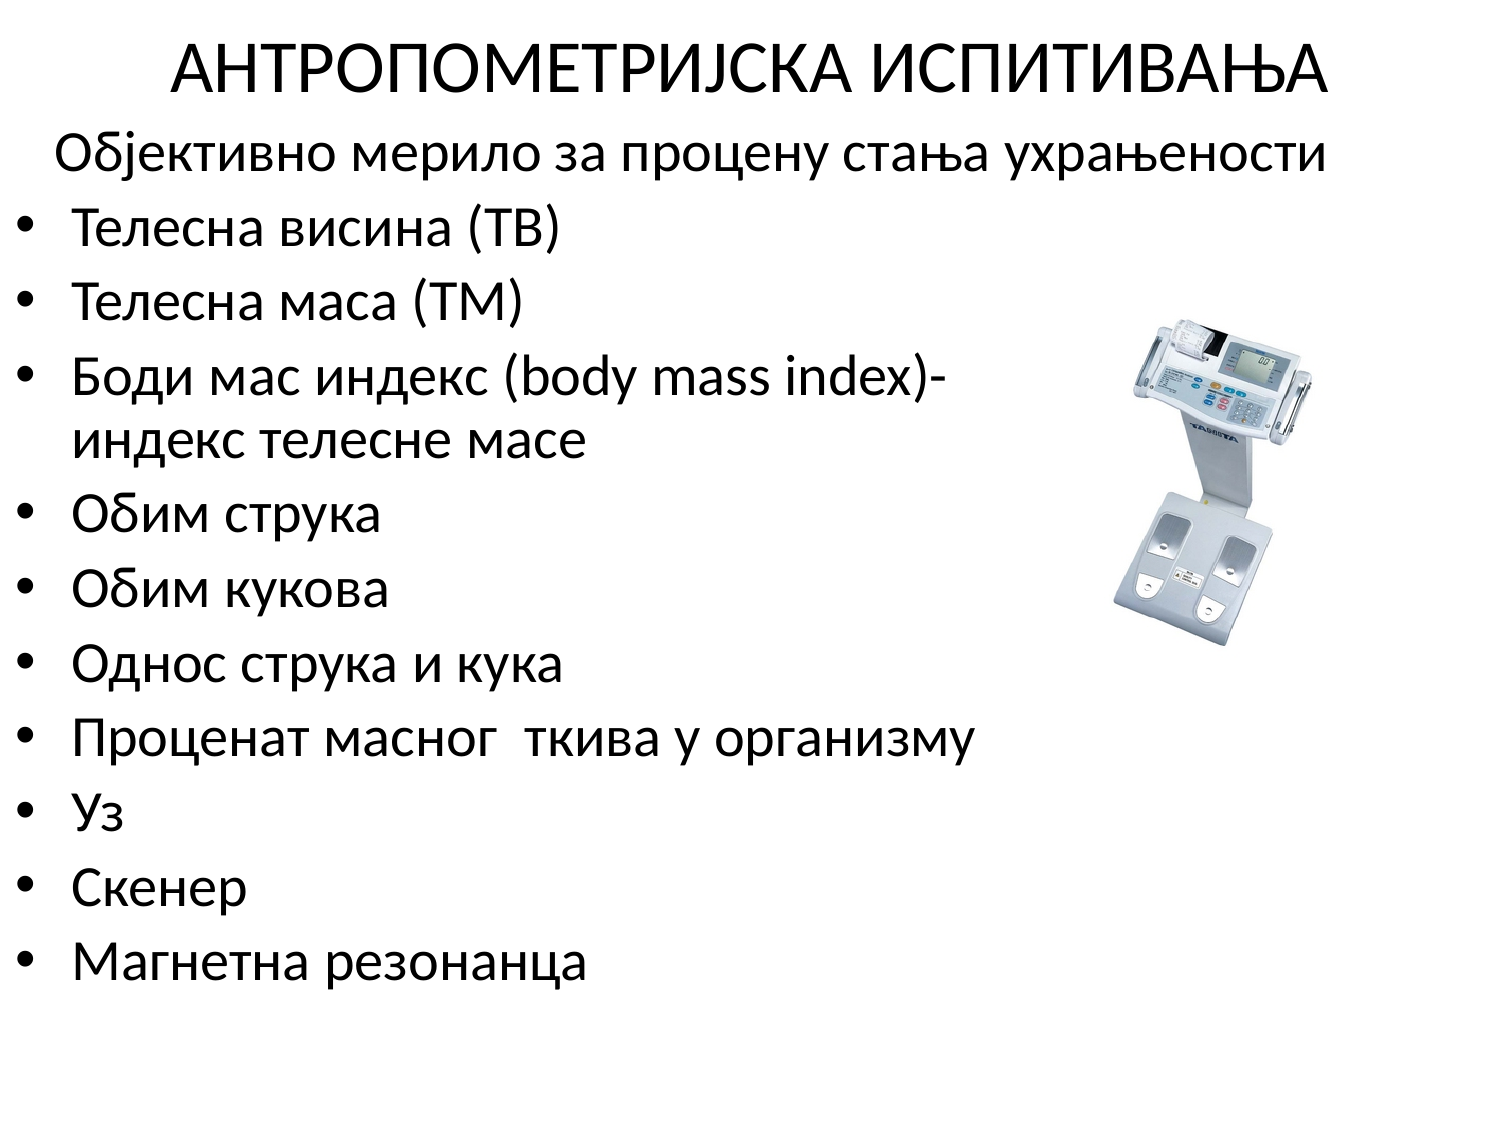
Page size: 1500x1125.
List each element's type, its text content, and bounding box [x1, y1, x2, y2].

list Објективно мерило за процену стања ухрањености Телесна висина (ТВ) Телесна маса (ТМ) Боди мас индекс (body mass index)- индекс телесне масе Обим струка Обим кукова Однос струка и кука Проценат масног ткива у организму Уз Скенер Магнетна резонанца [0, 113, 1500, 1125]
picture [1037, 287, 1375, 674]
title АНТРОПОМЕТРИЈСКА ИСПИТИВАЊА [0, 0, 1500, 113]
